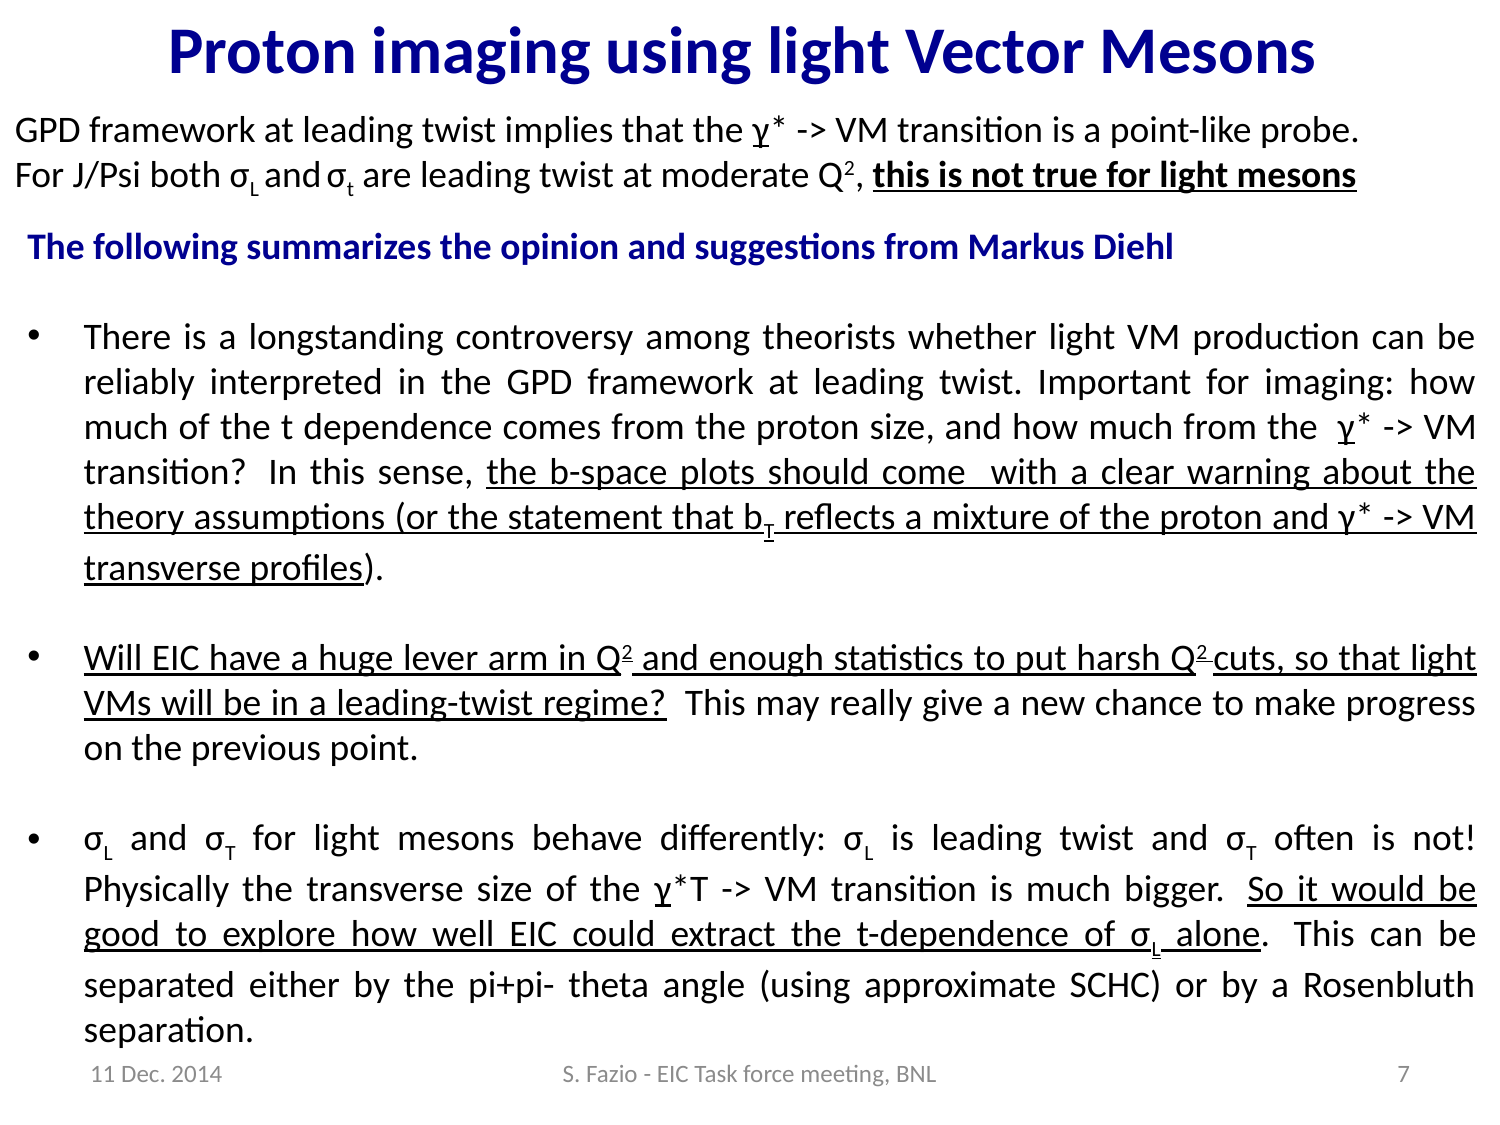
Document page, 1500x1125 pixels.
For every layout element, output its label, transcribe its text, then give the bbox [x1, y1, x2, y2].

footer S. Fazio - EIC Task force meeting, BNL [512, 1058, 988, 1103]
text_box The following summarizes the opinion and suggestions from Markus Diehl There is a longstanding controversy among theorists whether light VM production can be reliably interpreted in the GPD framework at leading twist. Important for imaging: how much of the t dependence comes from the proton size, and how much from the γ* -> VM transition? In this sense, the b-space plots should come with a clear warning about the theory assumptions (or the statement that bT reflects a mixture of the proton and γ* -> VM transverse profiles). Will EIC have a huge lever arm in Q2 and enough statistics to put harsh Q2 cuts, so that light VMs will be in a leading-twist regime? This may really give a new chance to make progress on the previous point. σL and σT for light mesons behave differently: σL is leading twist and σT often is not! Physically the transverse size of the γ*T -> VM transition is much bigger. So it would be good to explore how well EIC could extract the t-dependence of σL alone. This can be separated either by the pi+pi- theta angle (using approximate SCHC) or by a Rosenbluth separation. [12, 214, 1492, 1058]
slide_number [75, 1058, 425, 1103]
slide_number 7 [1074, 1058, 1425, 1103]
text_box Proton imaging using light Vector Mesons [153, 0, 1334, 95]
text_box GPD framework at leading twist implies that the γ* -> VM transition is a point-like probe. For J/Psi both σL and σt are leading twist at moderate Q2, this is not true for light mesons [0, 97, 1500, 208]
